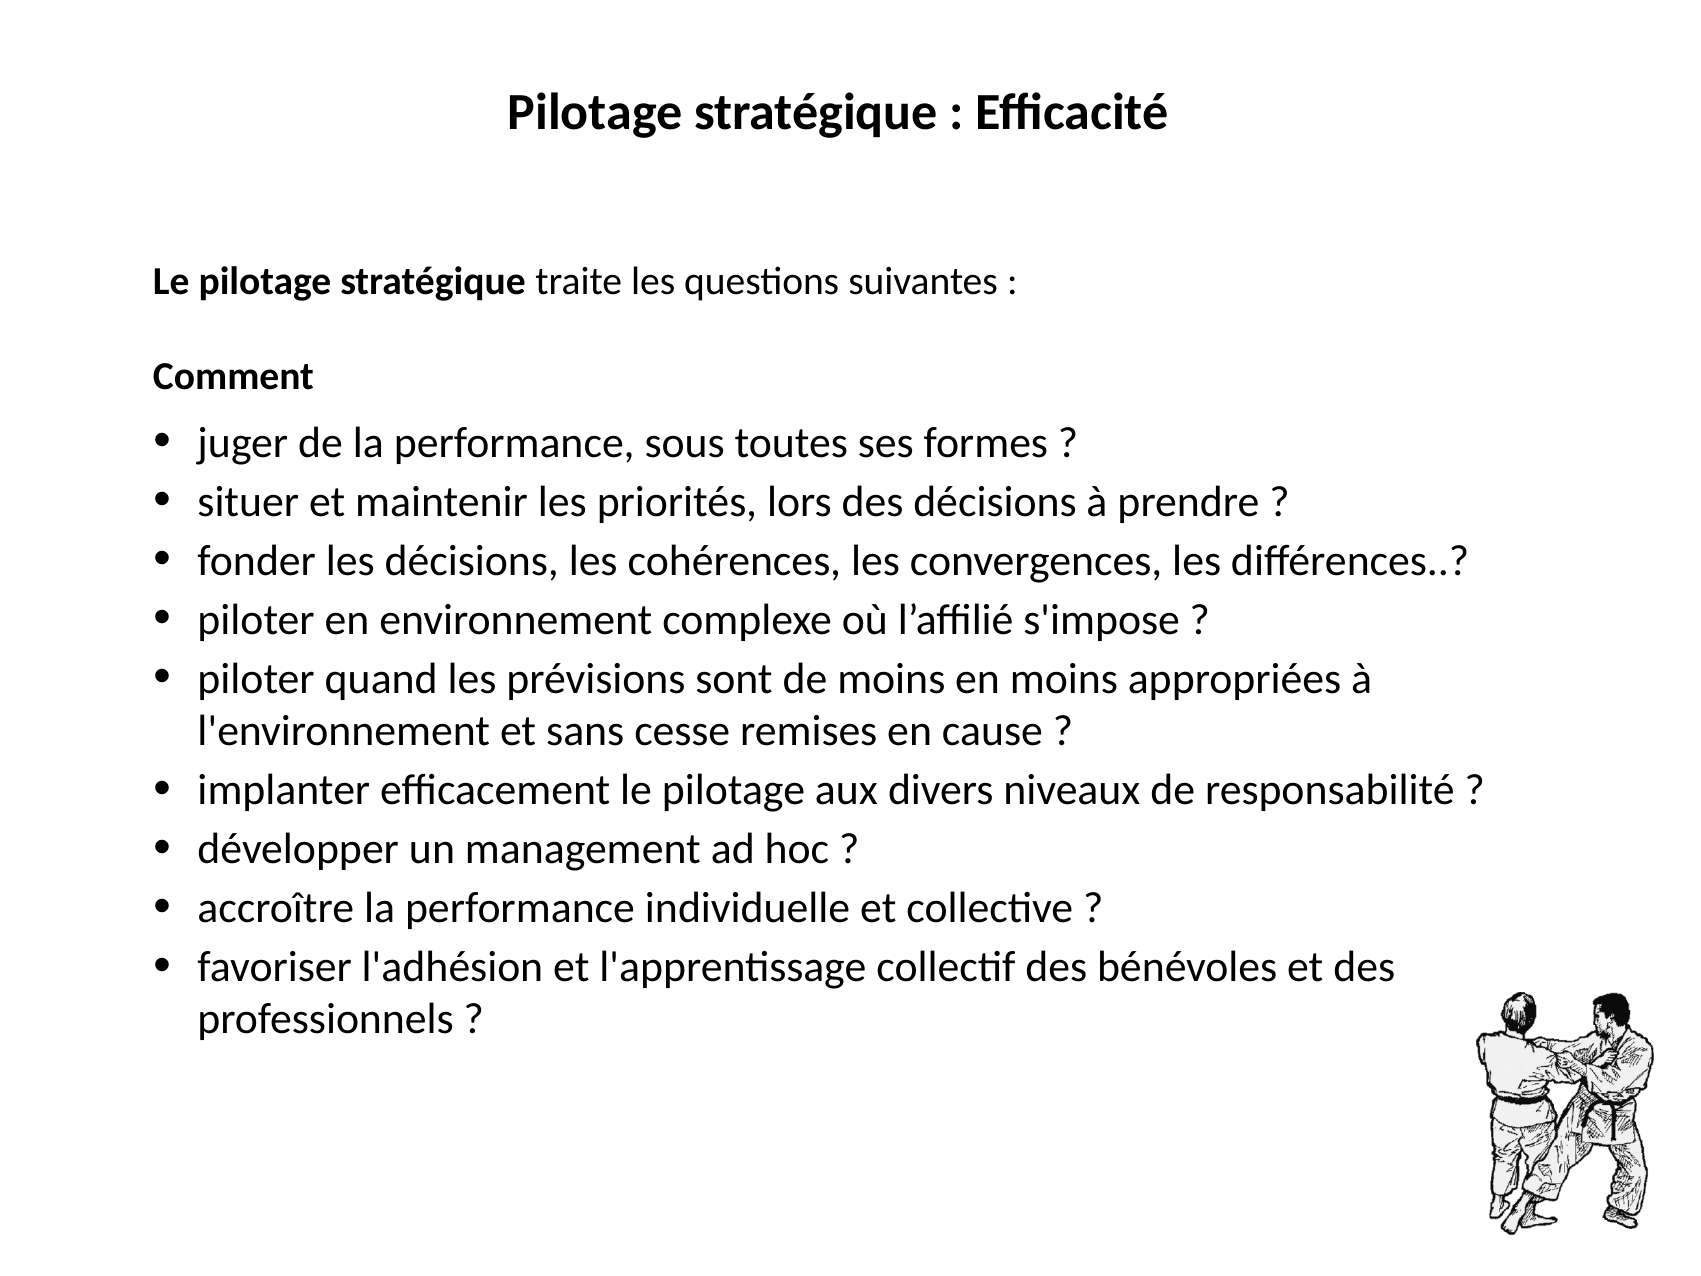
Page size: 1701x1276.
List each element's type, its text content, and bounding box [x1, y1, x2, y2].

text_box Le pilotage stratégique traite les questions suivantes : Comment [152, 254, 1326, 345]
text_box Pilotage stratégique : Efficacité [0, 77, 1701, 168]
text_box juger de la performance, sous toutes ses formes ? situer et maintenir les priorités, lors des décisions à prendre ? fonder les décisions, les cohérences, les convergences, les différences..? piloter en environnement complexe où l’affilié s'impose ? piloter quand les prévisions sont de moins en moins appropriées à l'environnement et sans cesse remises en cause ? implanter efficacement le pilotage aux divers niveaux de responsabilité ? développer un management ad hoc ? accroître la performance individuelle et collective ? favoriser l'adhésion et l'apprentissage collectif des bénévoles et des professionnels ? [153, 413, 1613, 1002]
picture [1476, 991, 1654, 1235]
